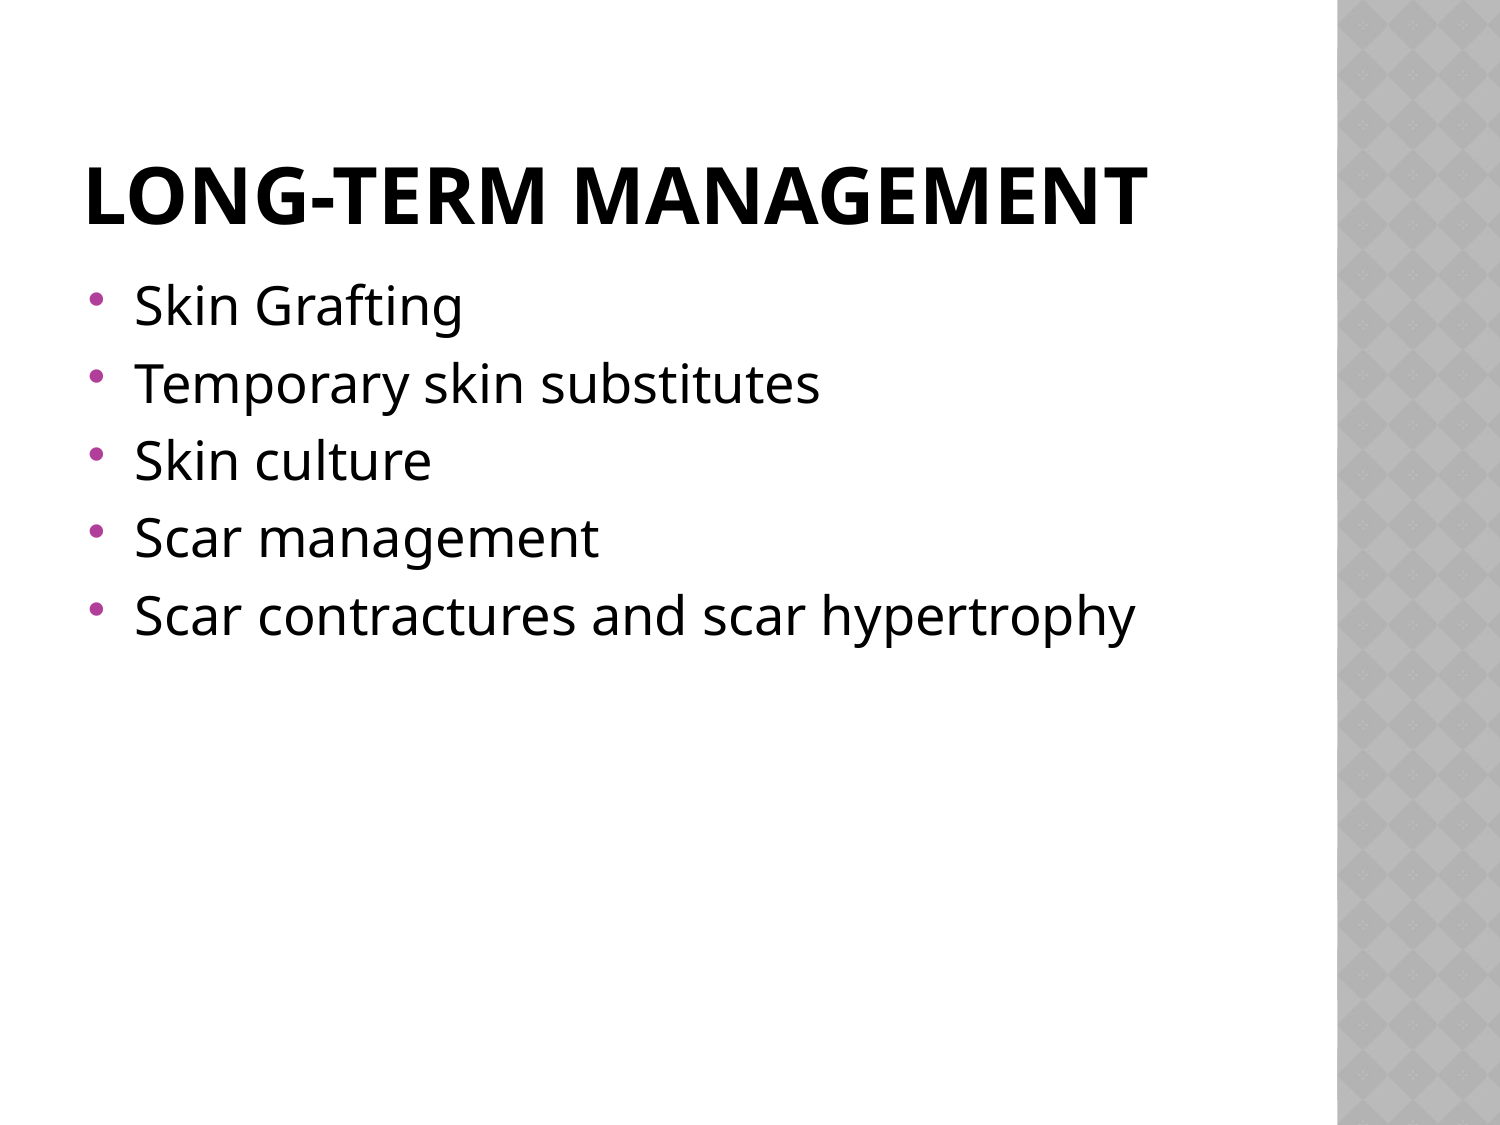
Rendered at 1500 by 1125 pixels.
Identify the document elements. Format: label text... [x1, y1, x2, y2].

list Skin Grafting Temporary skin substitutes Skin culture Scar management Scar contractures and scar hypertrophy [75, 264, 1263, 1059]
title Long-term Management [75, 52, 1263, 240]
